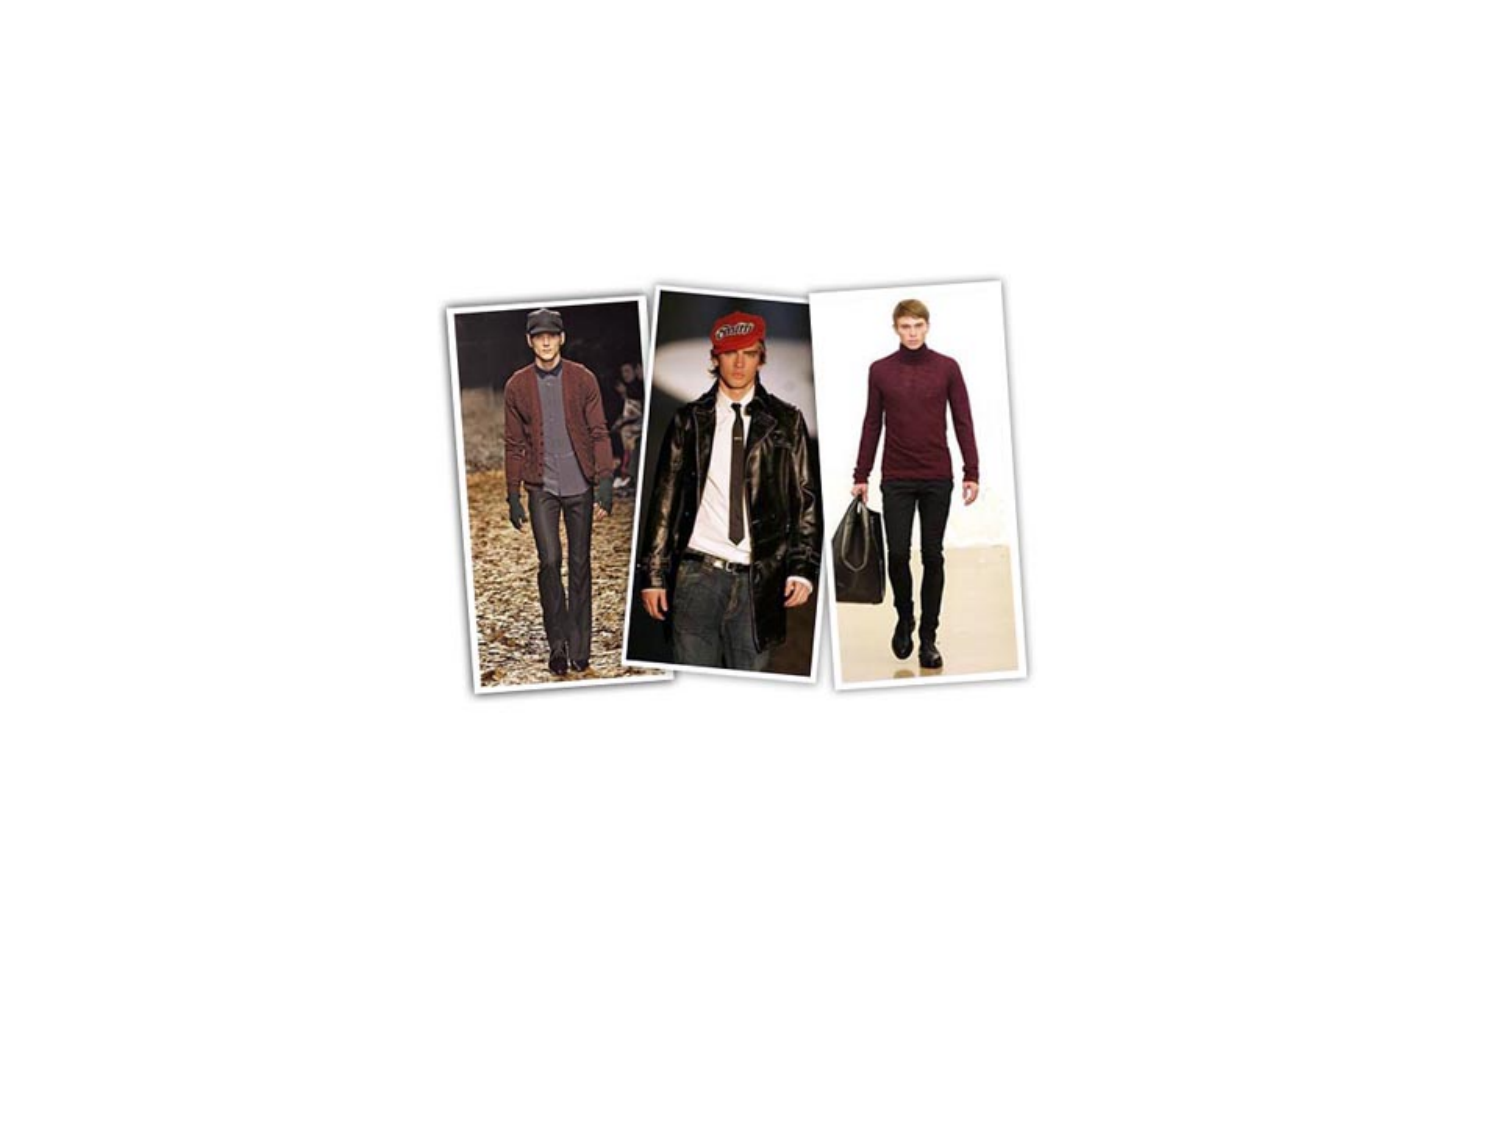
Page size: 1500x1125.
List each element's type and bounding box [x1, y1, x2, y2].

picture [424, 262, 1051, 713]
